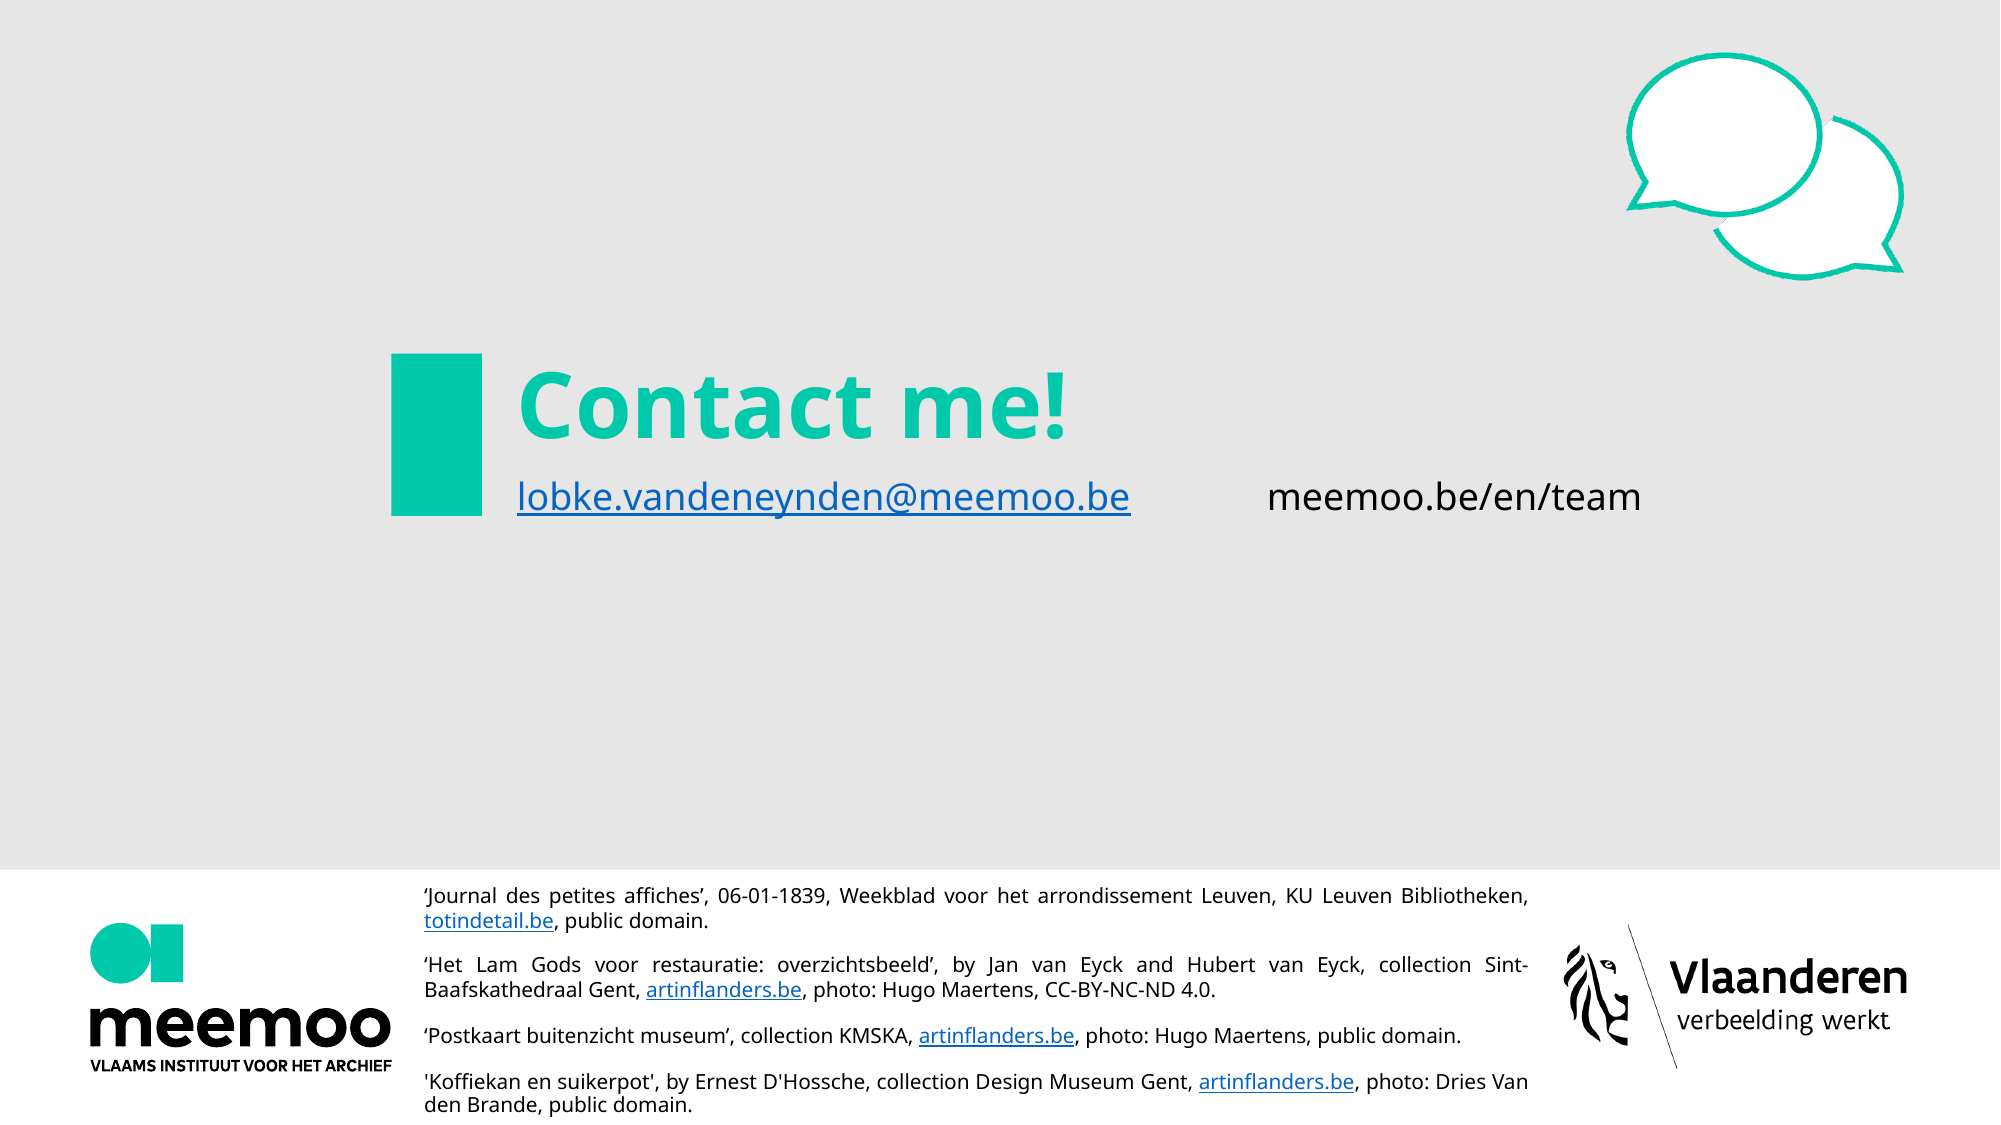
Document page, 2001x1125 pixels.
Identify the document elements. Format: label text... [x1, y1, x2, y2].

subtitle lobke.vandeneynden@meemoo.be meemoo.be/en/team [516, 473, 1766, 516]
picture [1598, 0, 1932, 333]
text_box ‘Journal des petites affiches’, 06-01-1839, Weekblad voor het arrondissement Leuven, KU Leuven Bibliotheken, totindetail.be, public domain. ‘Het Lam Gods voor restauratie: overzichtsbeeld’, by Jan van Eyck and Hubert van Eyck, collection Sint-Baafskathedraal Gent, artinflanders.be, photo: Hugo Maertens, CC-BY-NC-ND 4.0. ‘Postkaart buitenzicht museum’, collection KMSKA, artinflanders.be, photo: Hugo Maertens, public domain. 'Koffiekan en suikerpot', by Ernest D'Hossche, collection Design Museum Gent, artinflanders.be, photo: Dries Van den Brande, public domain. [409, 878, 1544, 1125]
title Contact me! [516, 349, 1766, 459]
picture [1555, 919, 1910, 1075]
